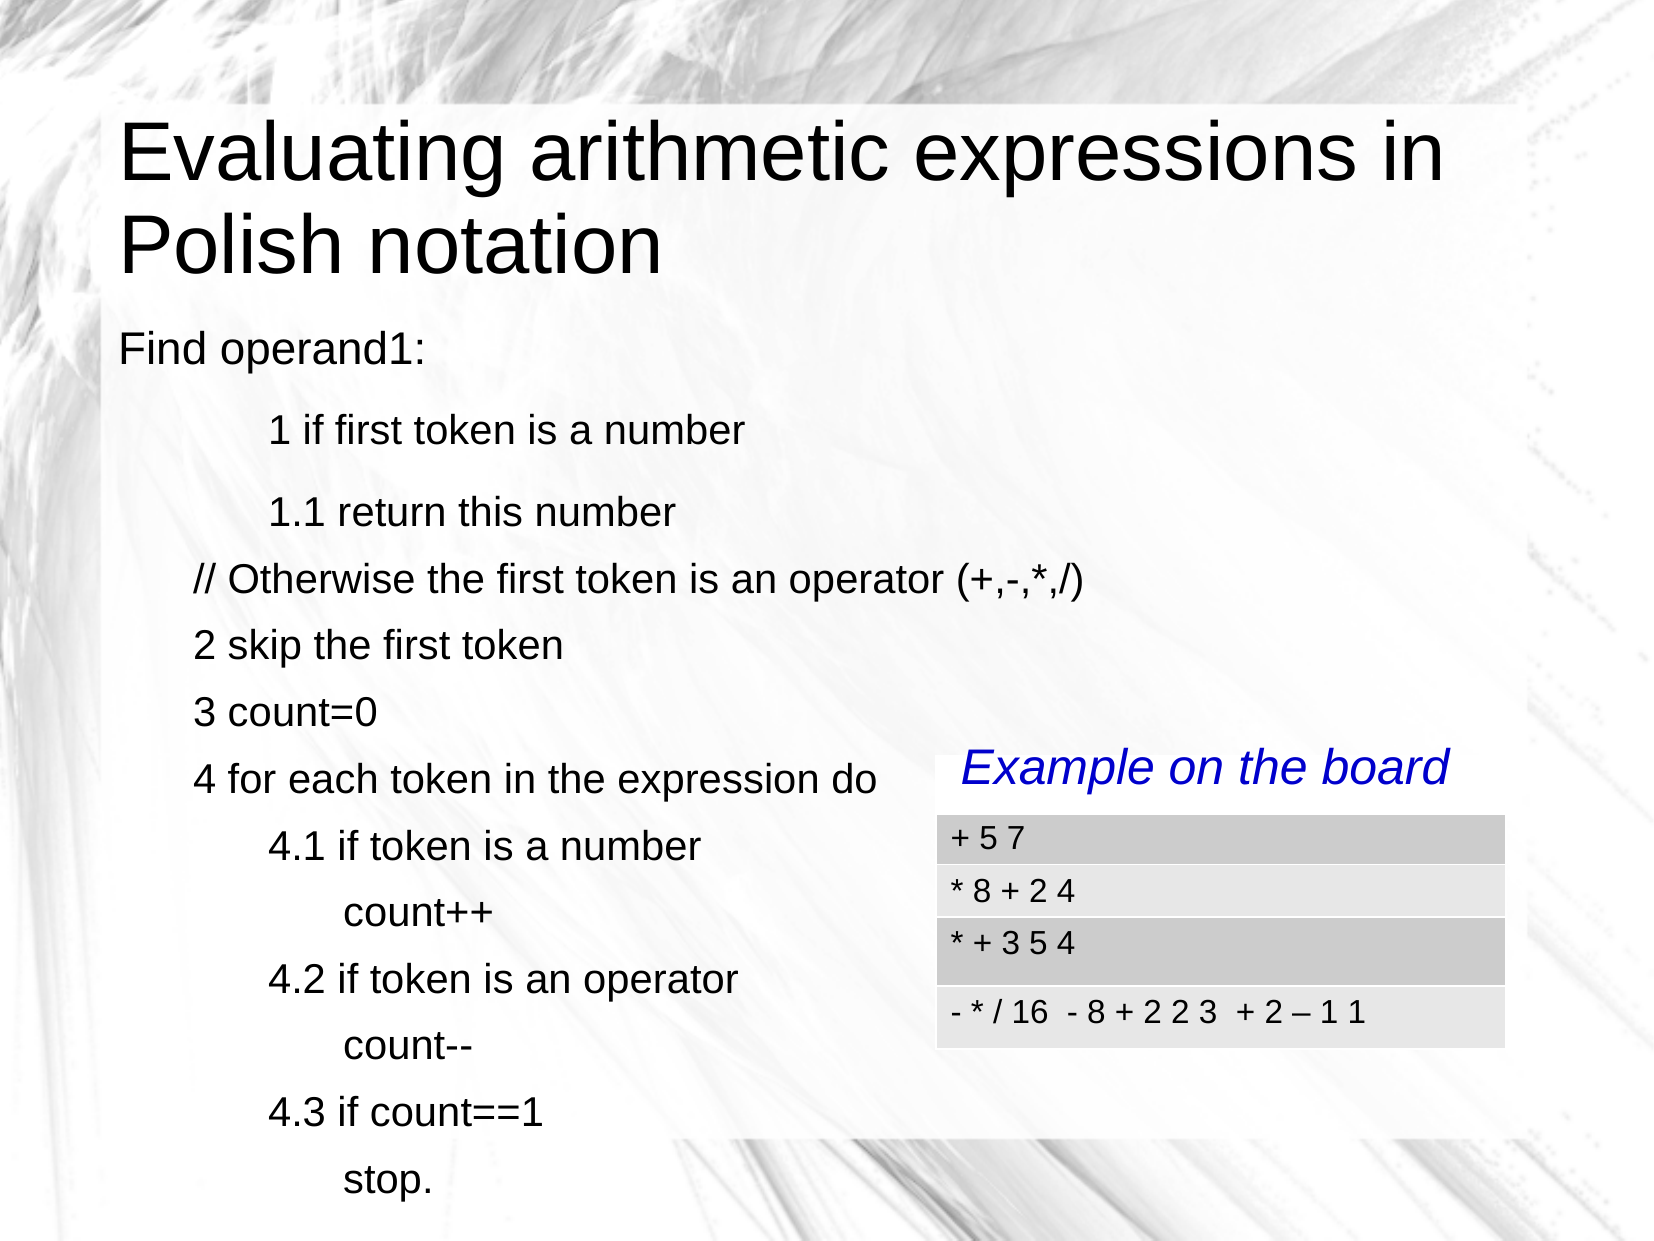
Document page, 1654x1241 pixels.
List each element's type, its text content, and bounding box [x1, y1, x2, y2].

picture [0, 0, 1654, 1241]
list Find operand1: 1 if first token is a number 1.1 return this number // Otherwise the first token is an operator (+,-,*,/) 2 skip the first token 3 count=0 4 for each token in the expression do 4.1 if token is a number count++ 4.2 if token is an operator count-- 4.3 if count==1 stop. [118, 319, 1571, 1109]
table_cell + 5 7 [937, 815, 1505, 864]
text_box Example on the board [945, 732, 1571, 804]
table_cell * + 3 5 4 [937, 918, 1505, 985]
table_header [937, 756, 1505, 810]
title Evaluating arithmetic expressions in Polish notation [118, 93, 1506, 299]
table_cell - * / 16 - 8 + 2 2 3 + 2 – 1 1 [937, 987, 1505, 1048]
table_cell * 8 + 2 4 [937, 865, 1505, 916]
